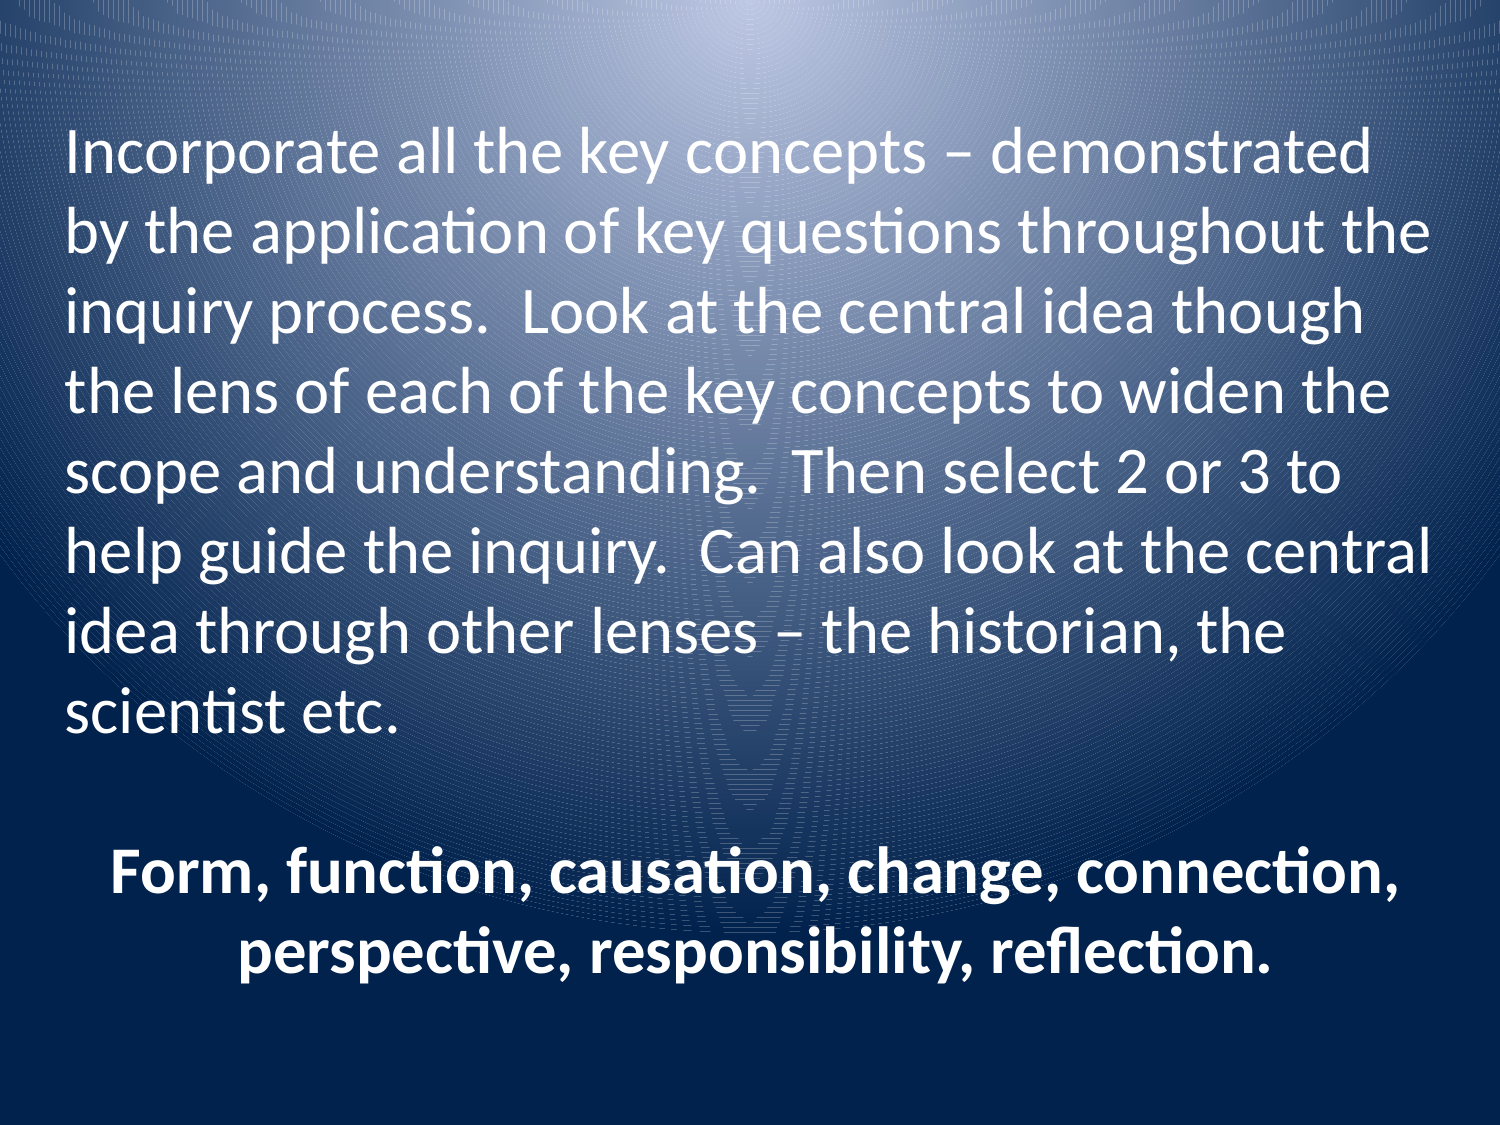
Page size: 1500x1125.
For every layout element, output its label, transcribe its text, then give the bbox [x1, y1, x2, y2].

text_box Incorporate all the key concepts – demonstrated by the application of key questions throughout the inquiry process. Look at the central idea though the lens of each of the key concepts to widen the scope and understanding. Then select 2 or 3 to help guide the inquiry. Can also look at the central idea through other lenses – the historian, the scientist etc. Form, function, causation, change, connection, perspective, responsibility, reflection. [49, 99, 1463, 995]
